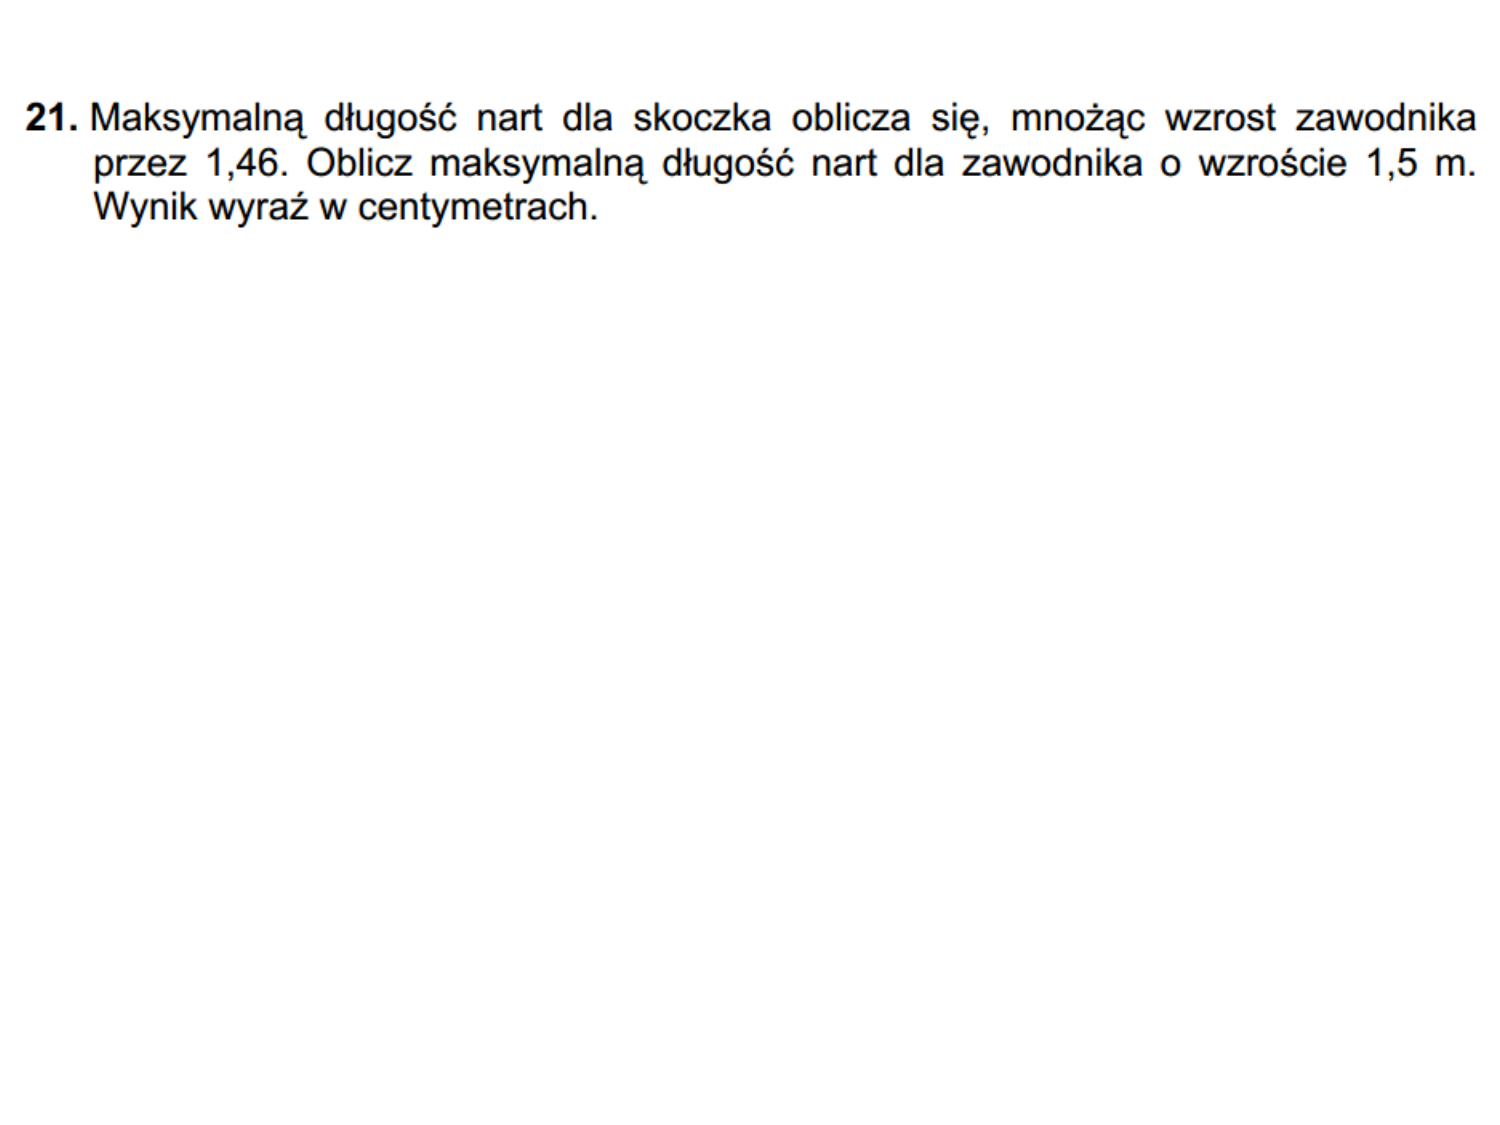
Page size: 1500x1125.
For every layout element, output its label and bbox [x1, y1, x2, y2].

picture [0, 74, 1494, 244]
